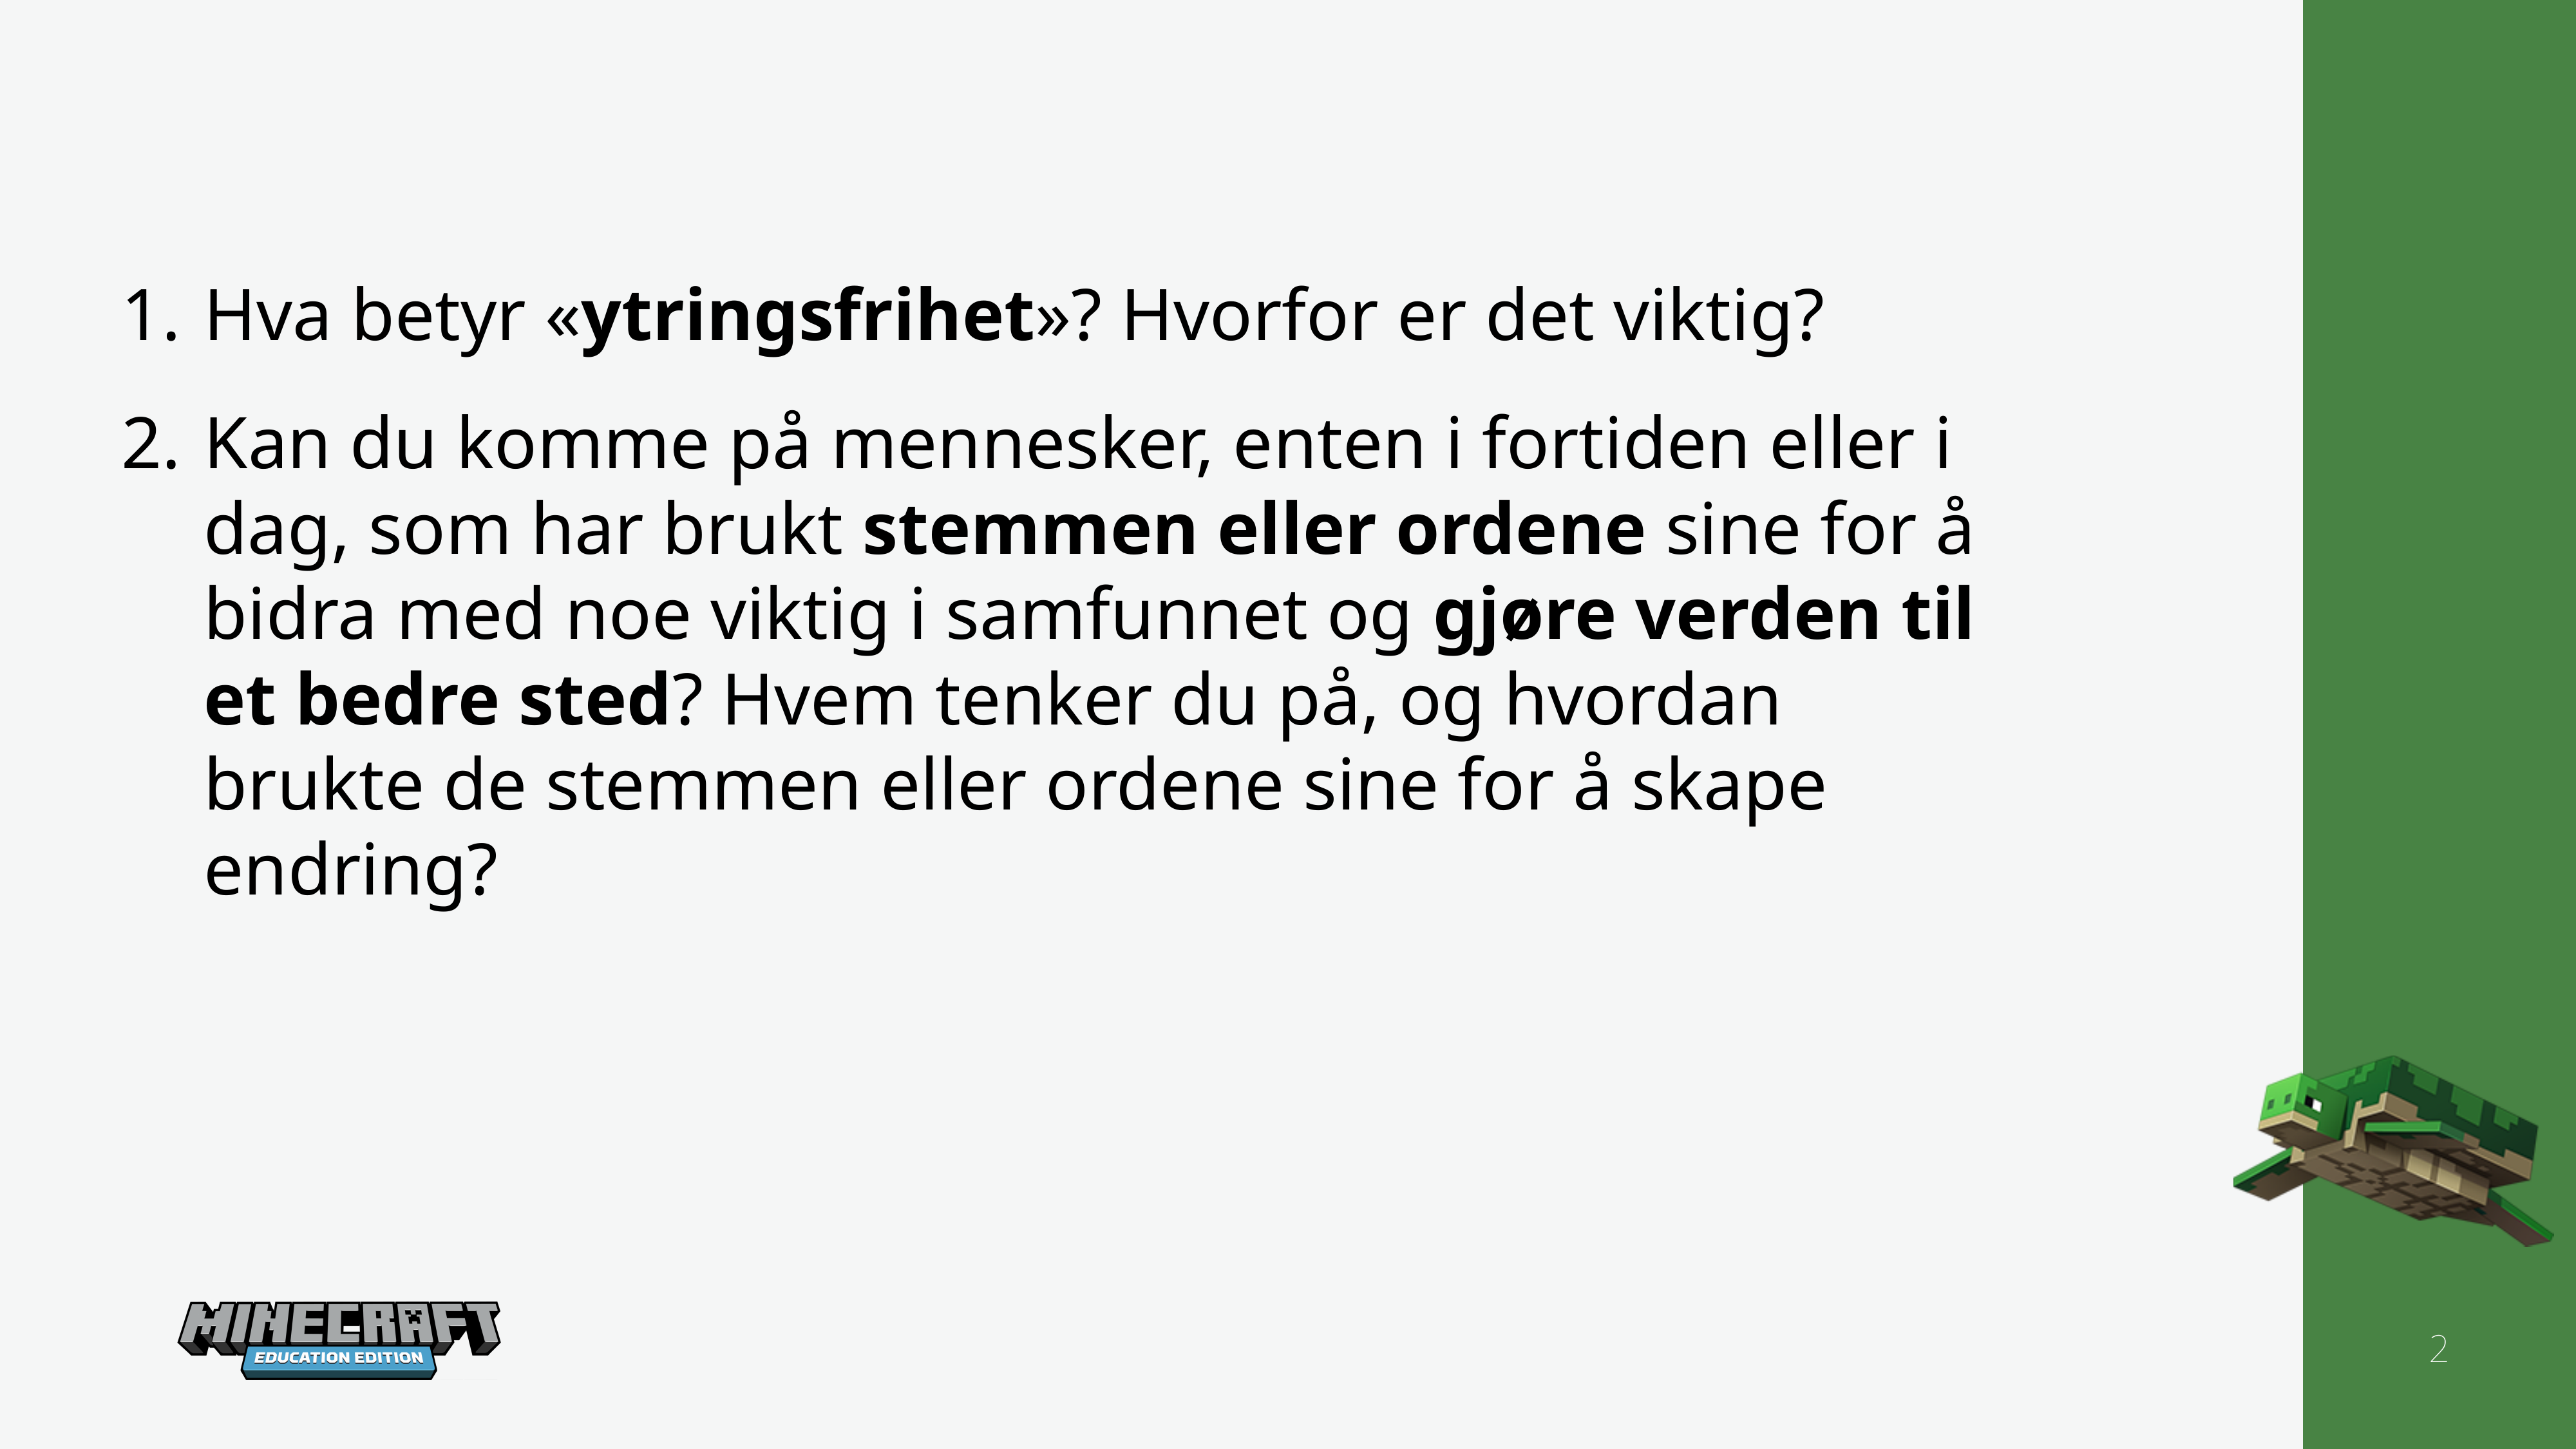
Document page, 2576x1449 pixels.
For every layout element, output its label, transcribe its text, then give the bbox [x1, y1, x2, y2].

slide_number 2 [2401, 1298, 2478, 1403]
picture [177, 1302, 501, 1380]
picture [2233, 1056, 2554, 1247]
list Hva betyr «ytringsfrihet»? Hvorfor er det viktig? Kan du komme på mennesker, enten i fortiden eller i dag, som har brukt stemmen eller ordene sine for å bidra med noe viktig i samfunnet og gjøre verden til et bedre sted? Hvem tenker du på, og hvordan brukte de stemmen eller ordene sine for å skape endring? [86, 242, 2029, 1207]
